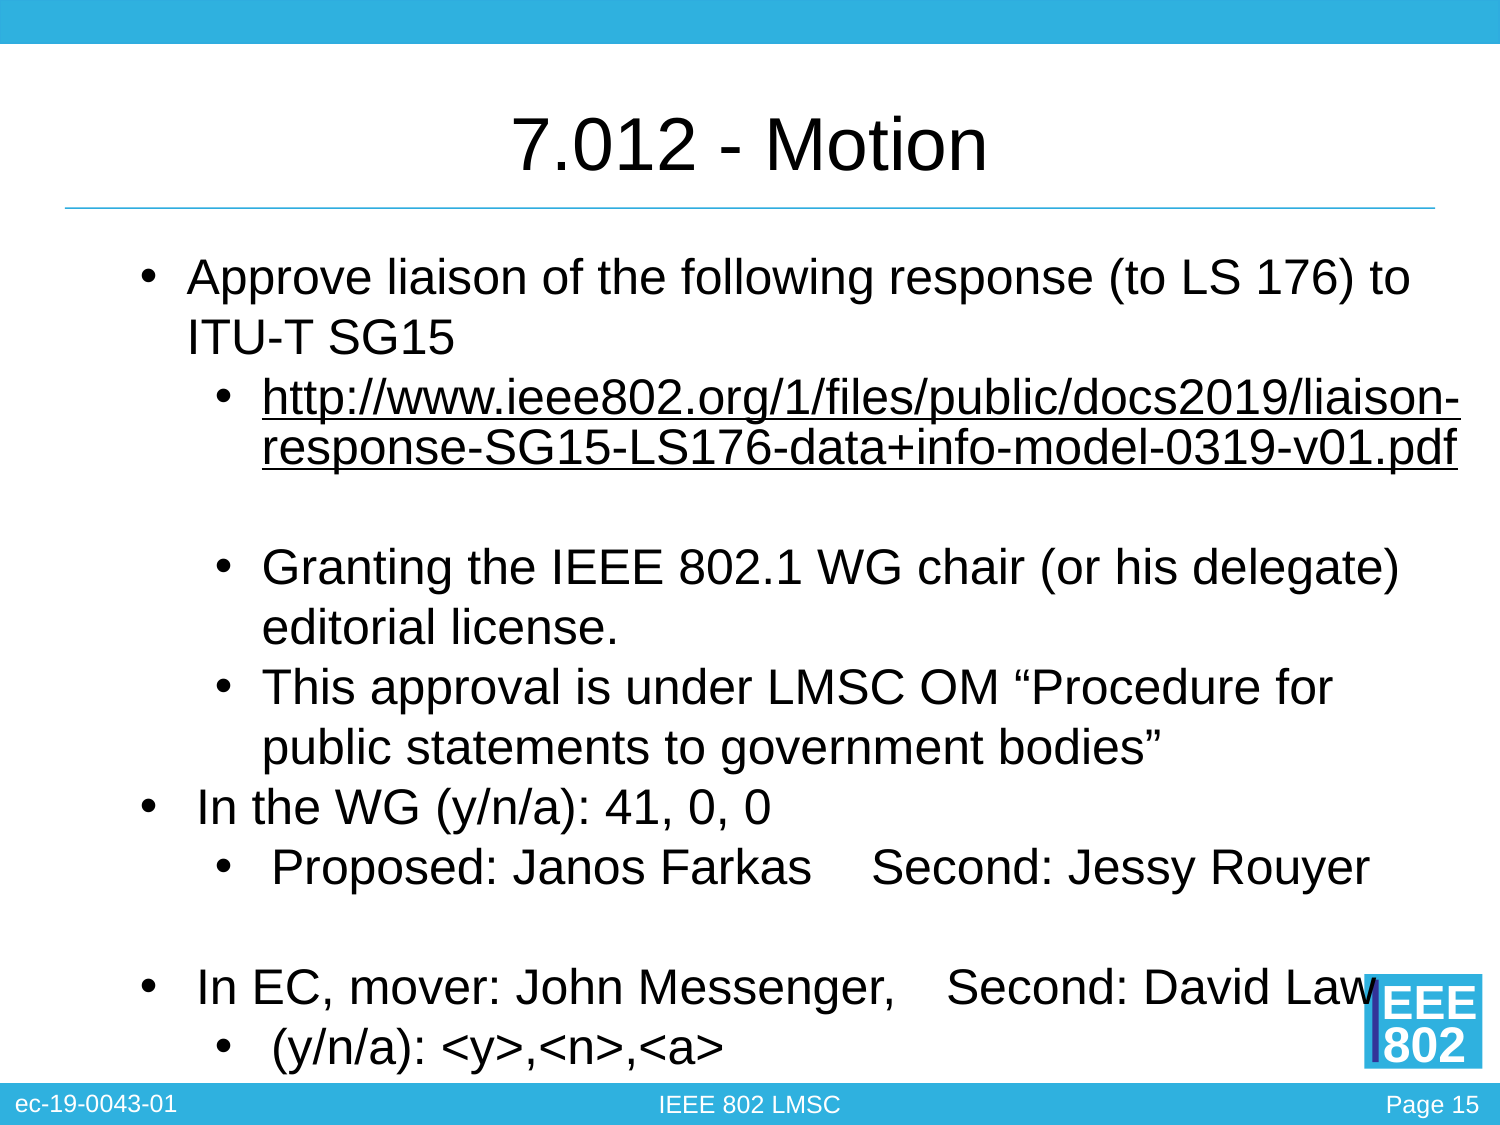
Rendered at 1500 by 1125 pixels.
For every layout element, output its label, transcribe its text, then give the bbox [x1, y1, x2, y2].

text_box Approve liaison of the following response (to LS 176) to ITU-T SG15 http://www.ieee802.org/1/files/public/docs2019/liaison-response-SG15-LS176-data+info-model-0319-v01.pdf Granting the IEEE 802.1 WG chair (or his delegate) editorial license. This approval is under LMSC OM “Procedure for public statements to government bodies” In the WG (y/n/a): 41, 0, 0 Proposed: Janos Farkas Second: Jessy Rouyer In EC, mover: John Messenger, Second: David Law (y/n/a): <y>,<n>,<a> [124, 237, 1488, 1033]
title 7.012 - Motion [75, 75, 1425, 205]
